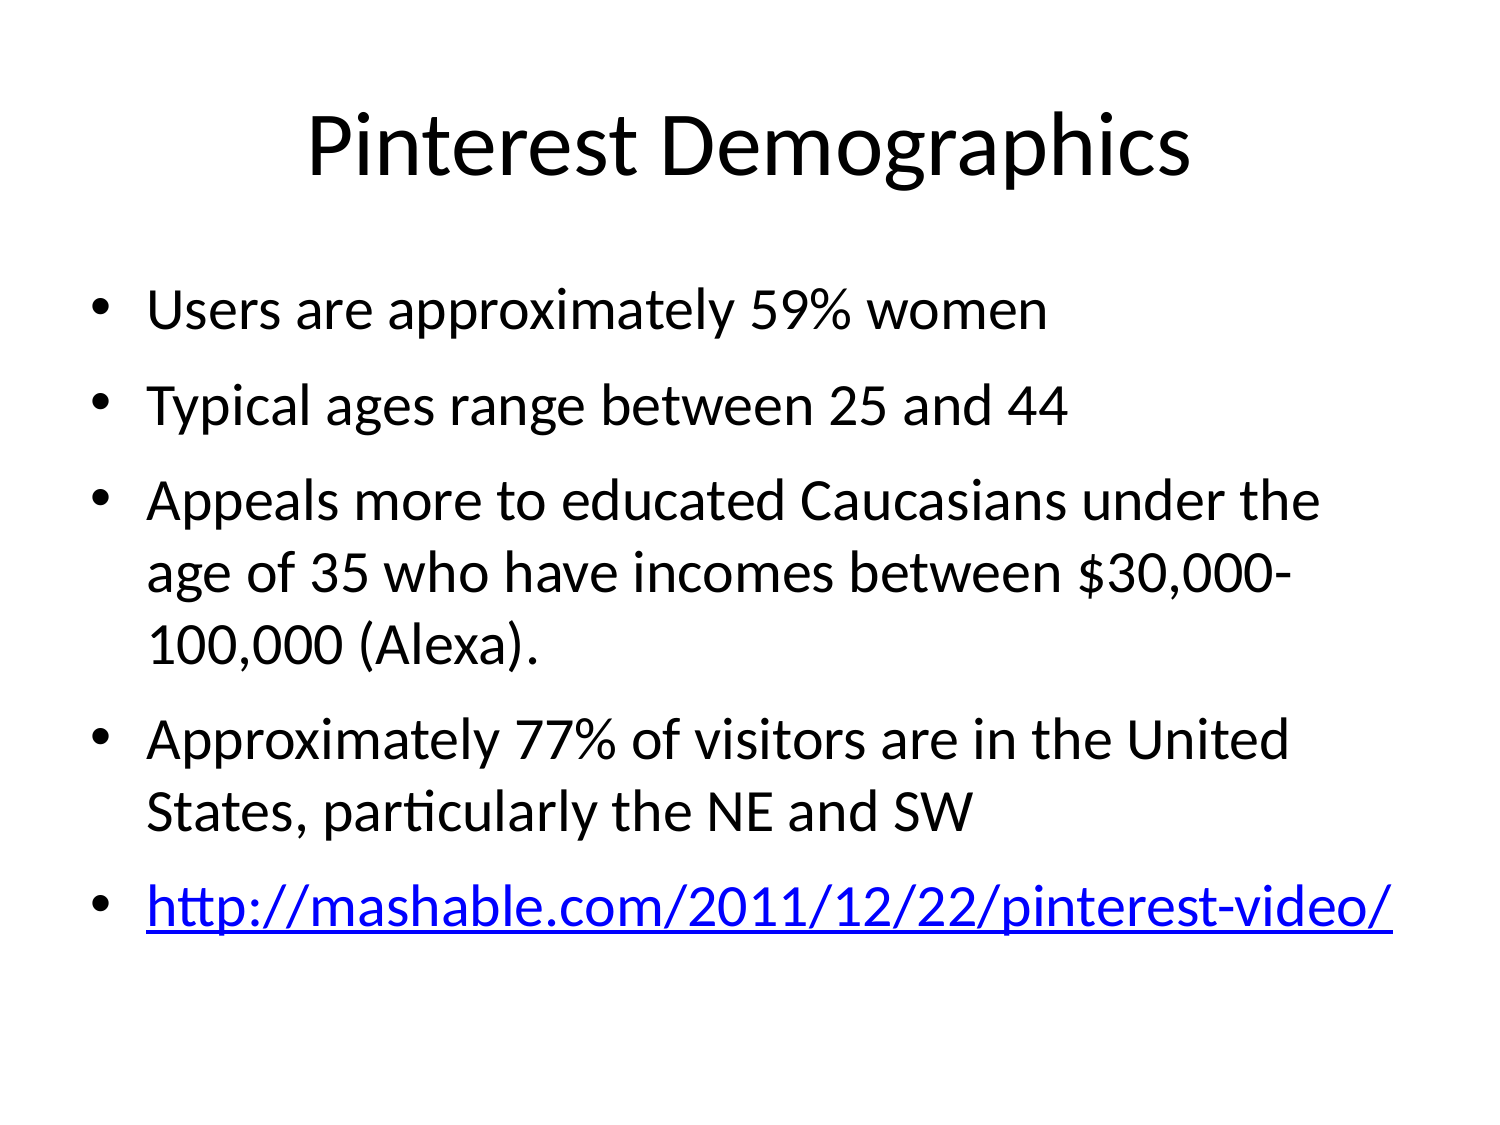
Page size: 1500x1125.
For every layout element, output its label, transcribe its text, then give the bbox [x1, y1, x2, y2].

list Users are approximately 59% women Typical ages range between 25 and 44 Appeals more to educated Caucasians under the age of 35 who have incomes between $30,000-100,000 (Alexa). Approximately 77% of visitors are in the United States, particularly the NE and SW http://mashable.com/2011/12/22/pinterest-video/ [75, 262, 1425, 1000]
title Pinterest Demographics [75, 45, 1425, 233]
